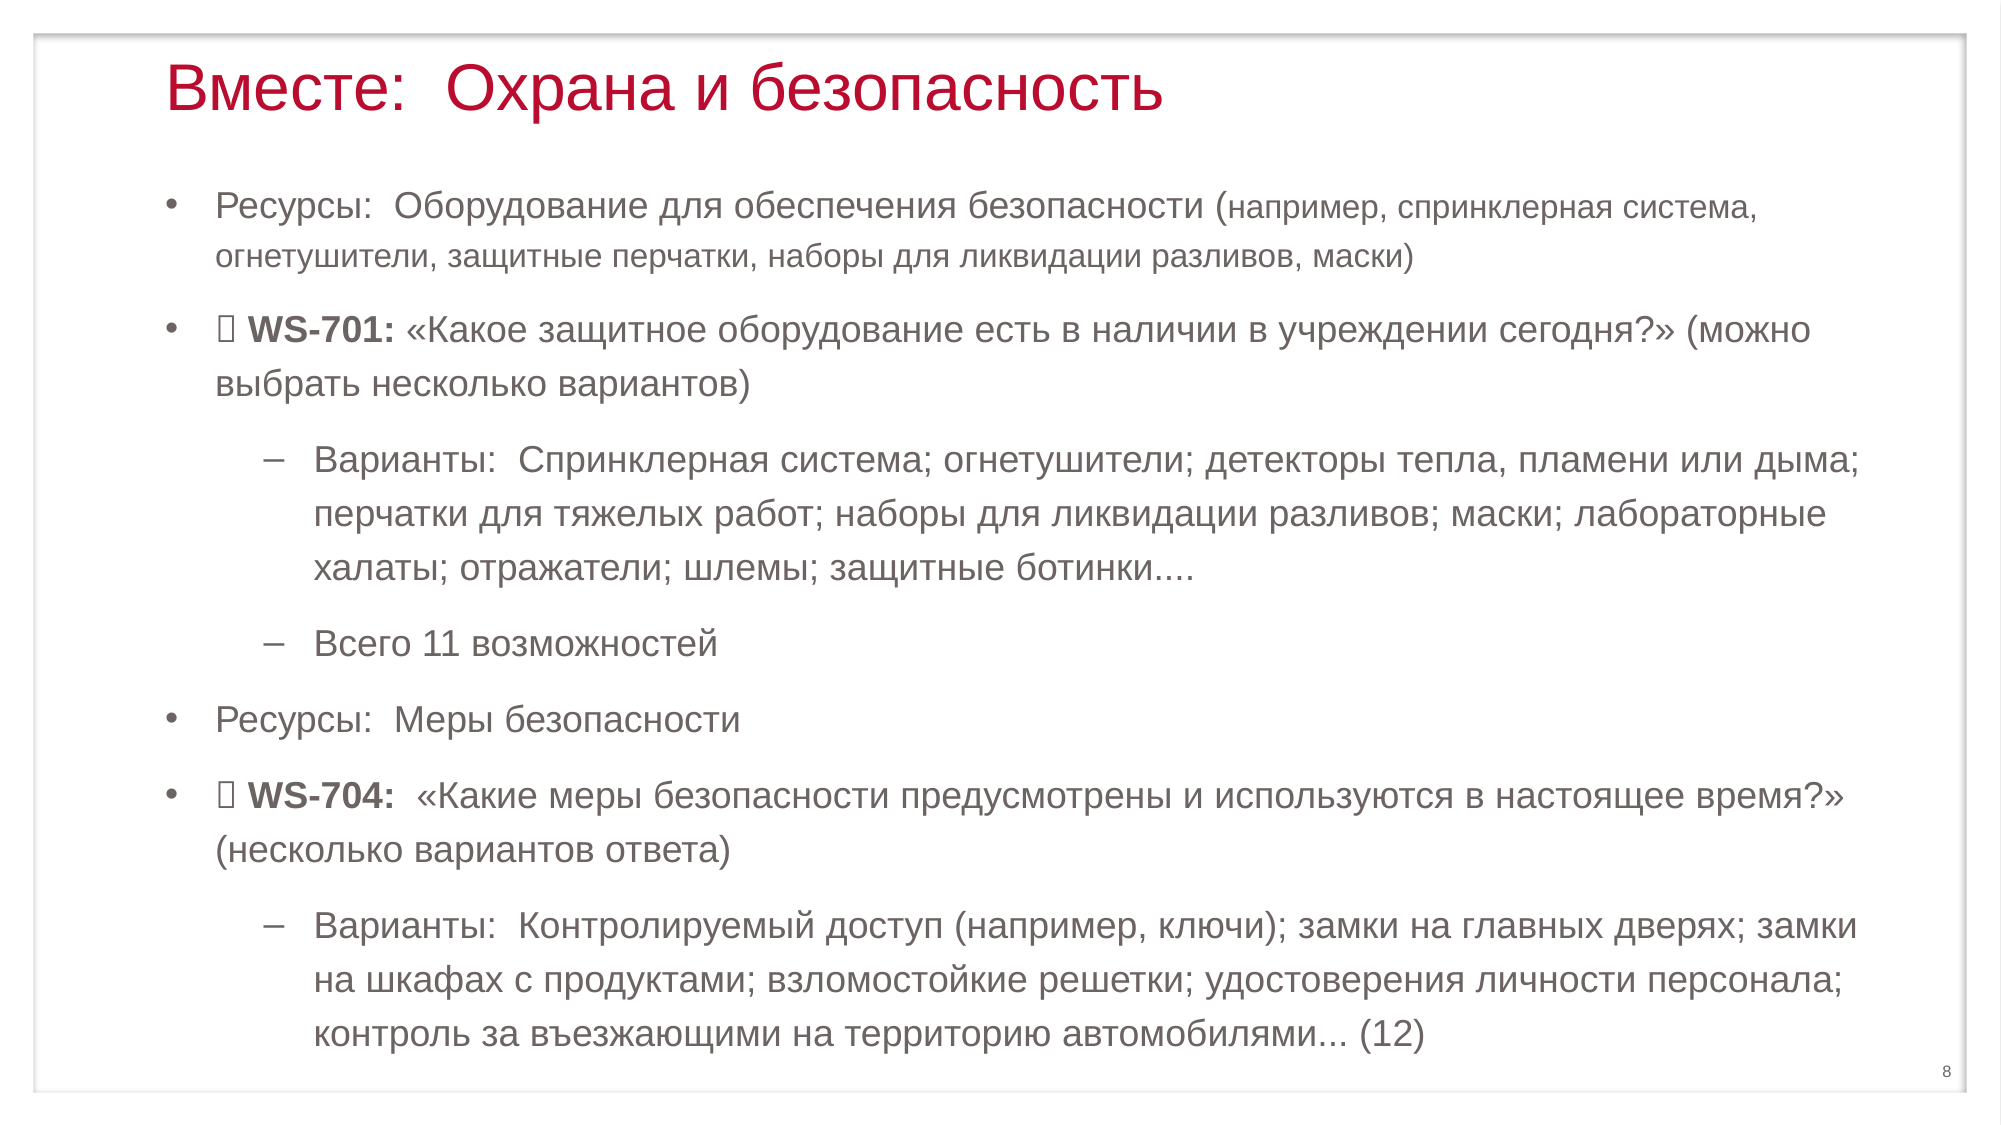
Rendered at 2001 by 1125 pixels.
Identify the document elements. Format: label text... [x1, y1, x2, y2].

title Вместе: Охрана и безопасность [150, 36, 1851, 132]
list Ресурсы: Оборудование для обеспечения безопасности (например, спринклерная система, огнетушители, защитные перчатки, наборы для ликвидации разливов, маски)  WS-701: «Какое защитное оборудование есть в наличии в учреждении сегодня?» (можно выбрать несколько вариантов) Варианты: Спринклерная система; огнетушители; детекторы тепла, пламени или дыма; перчатки для тяжелых работ; наборы для ликвидации разливов; маски; лабораторные халаты; отражатели; шлемы; защитные ботинки.... Всего 11 возможностей Ресурсы: Меры безопасности  WS-704: «Какие меры безопасности предусмотрены и используются в настоящее время?» (несколько вариантов ответа) Варианты: Контролируемый доступ (например, ключи); замки на главных дверях; замки на шкафах с продуктами; взломостойкие решетки; удостоверения личности персонала; контроль за въезжающими на территорию автомобилями... (12) [150, 164, 1905, 1125]
slide_number 8 [1905, 1053, 1967, 1089]
